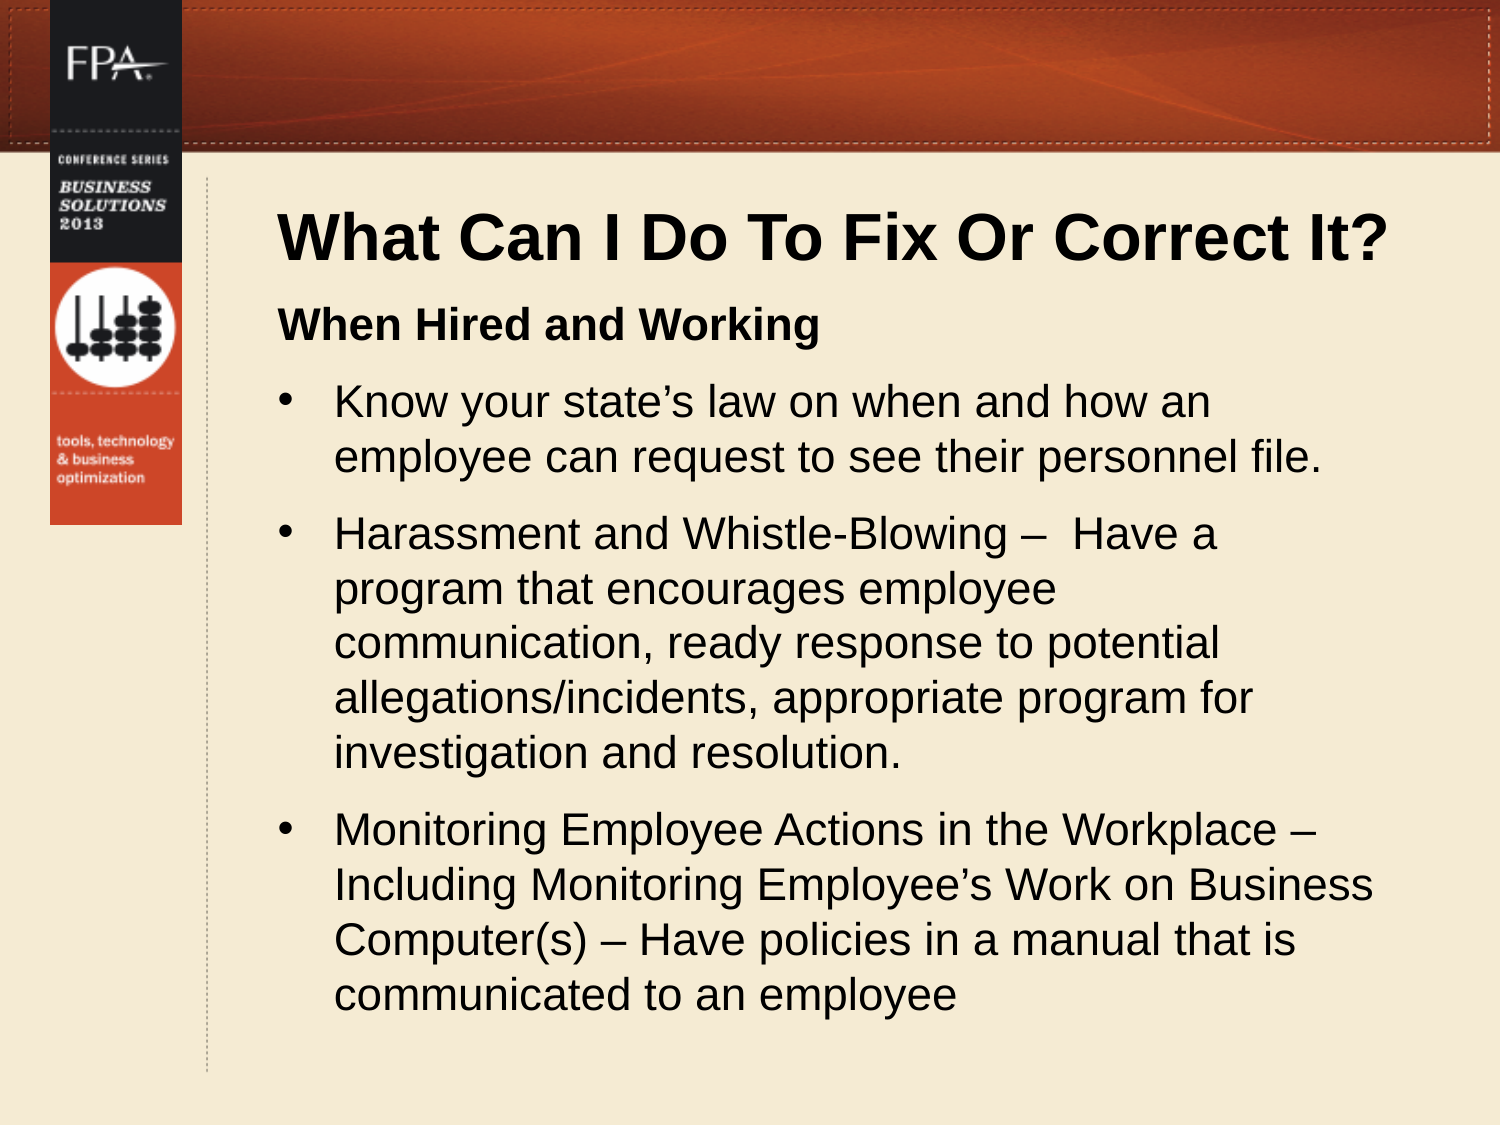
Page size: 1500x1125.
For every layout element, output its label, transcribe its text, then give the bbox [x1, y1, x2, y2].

title What Can I Do To Fix Or Correct It? [262, 174, 1426, 313]
list When Hired and Working Know your state’s law on when and how an employee can request to see their personnel file. Harassment and Whistle-Blowing – Have a program that encourages employee communication, ready response to potential allegations/incidents, appropriate program for investigation and resolution. Monitoring Employee Actions in the Workplace – Including Monitoring Employee’s Work on Business Computer(s) – Have policies in a manual that is communicated to an employee [262, 287, 1400, 1005]
picture [0, 0, 1500, 1125]
